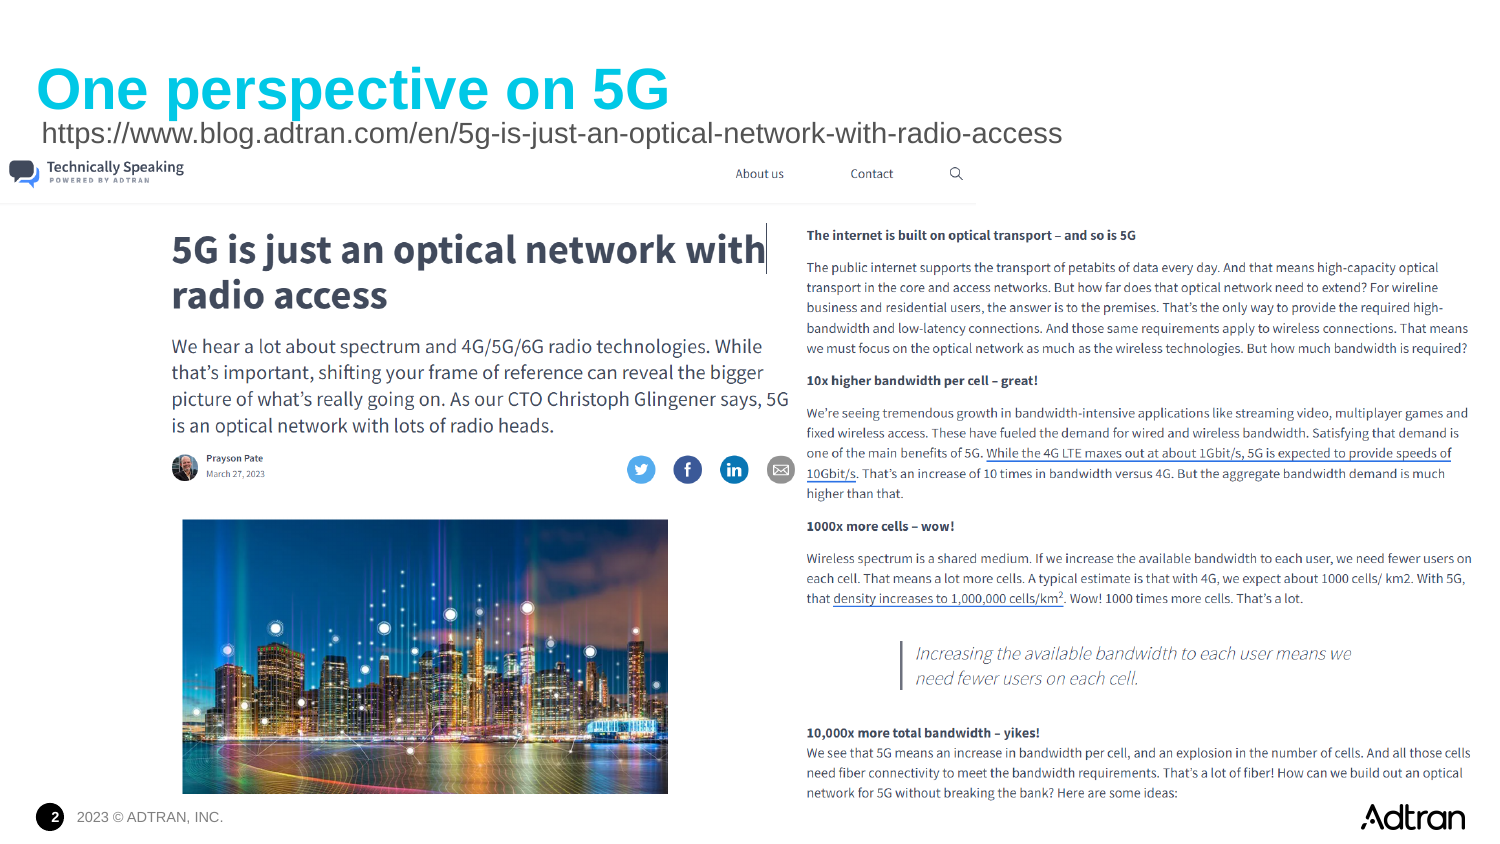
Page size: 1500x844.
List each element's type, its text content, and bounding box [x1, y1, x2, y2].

picture [0, 146, 1481, 830]
text_box https://www.blog.adtran.com/en/5g-is-just-an-optical-network-with-radio-access [26, 106, 1383, 157]
title One perspective on 5G [35, 58, 1465, 123]
picture [181, 517, 668, 797]
